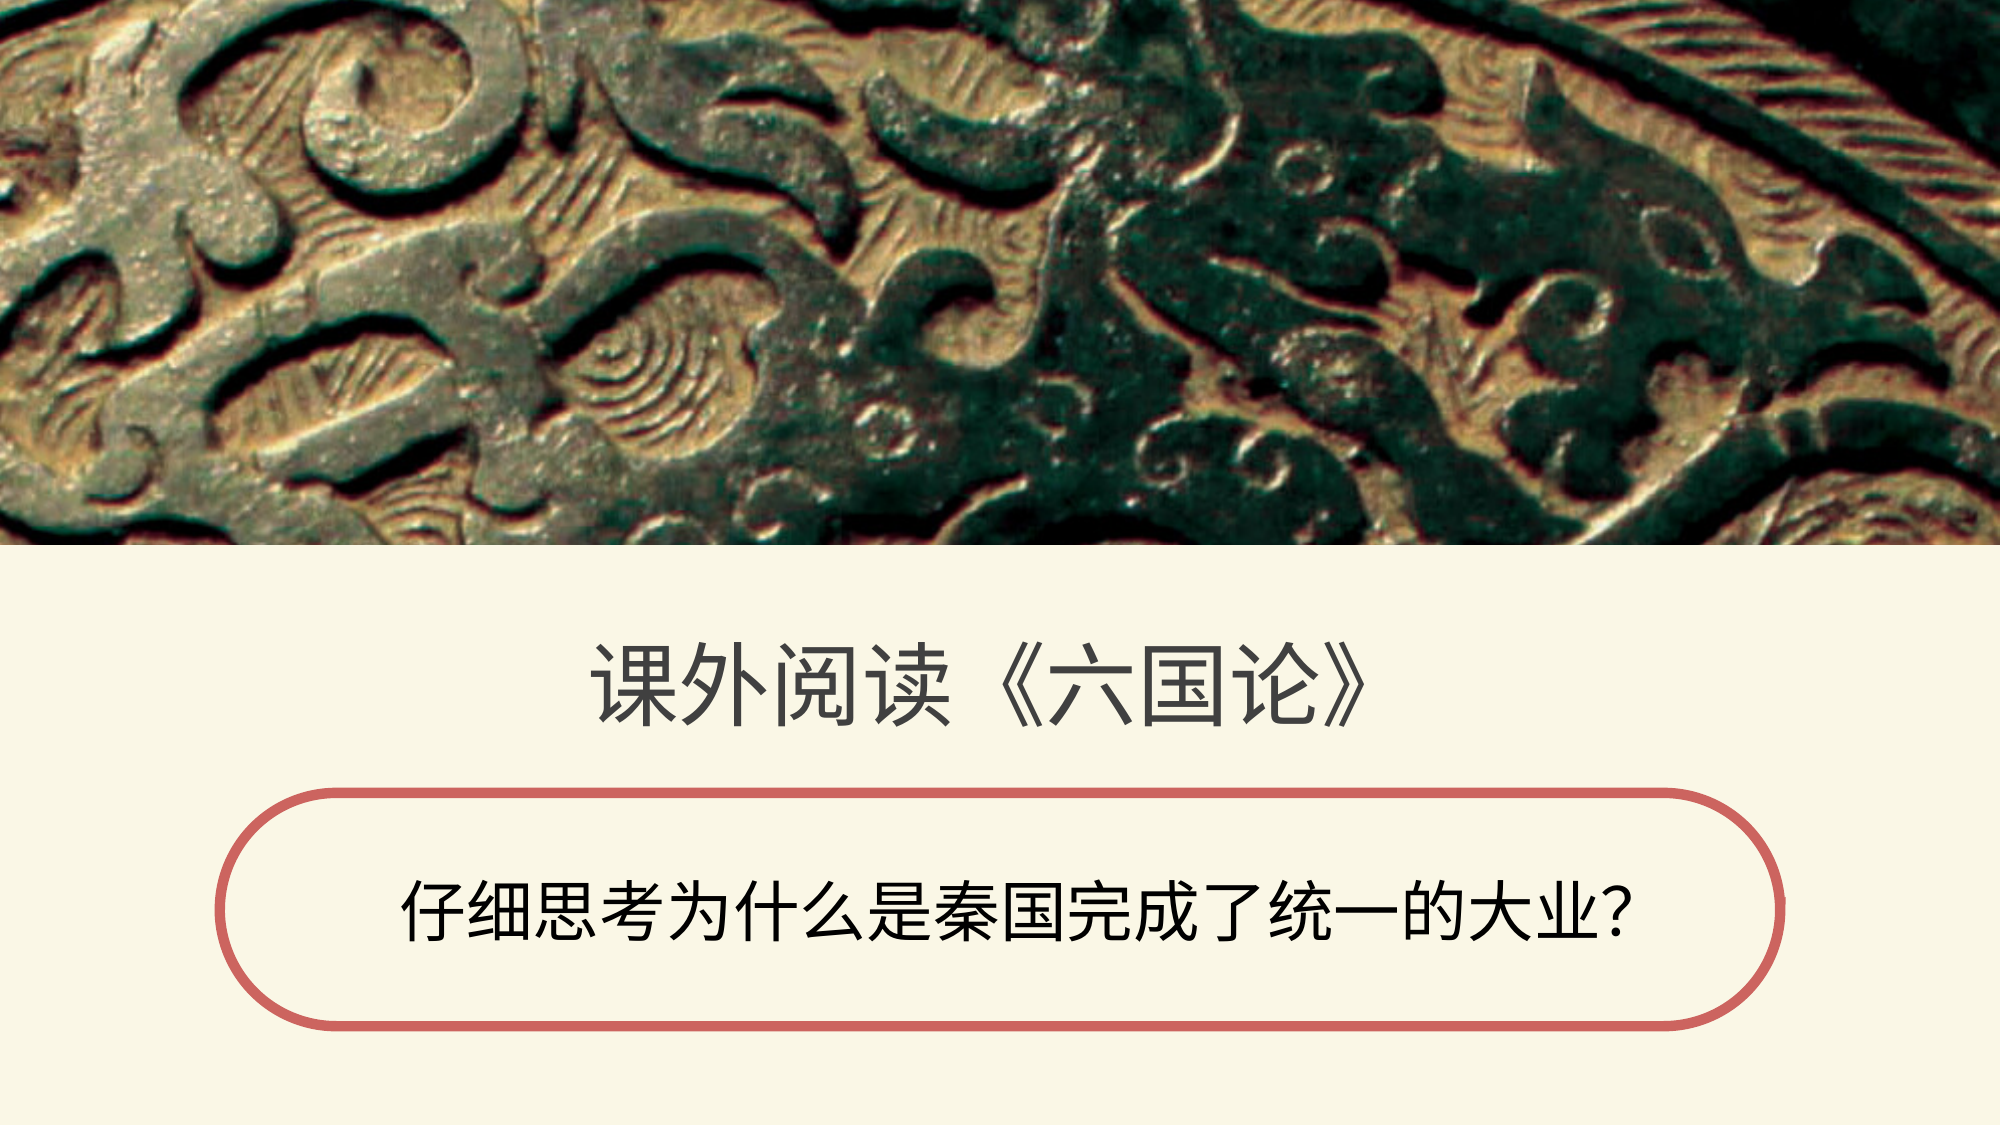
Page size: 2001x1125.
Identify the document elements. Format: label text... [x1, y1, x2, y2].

text_box [218, 791, 1782, 1028]
picture [0, 0, 2000, 545]
text_box 课外阅读《六国论》 [572, 620, 1428, 745]
